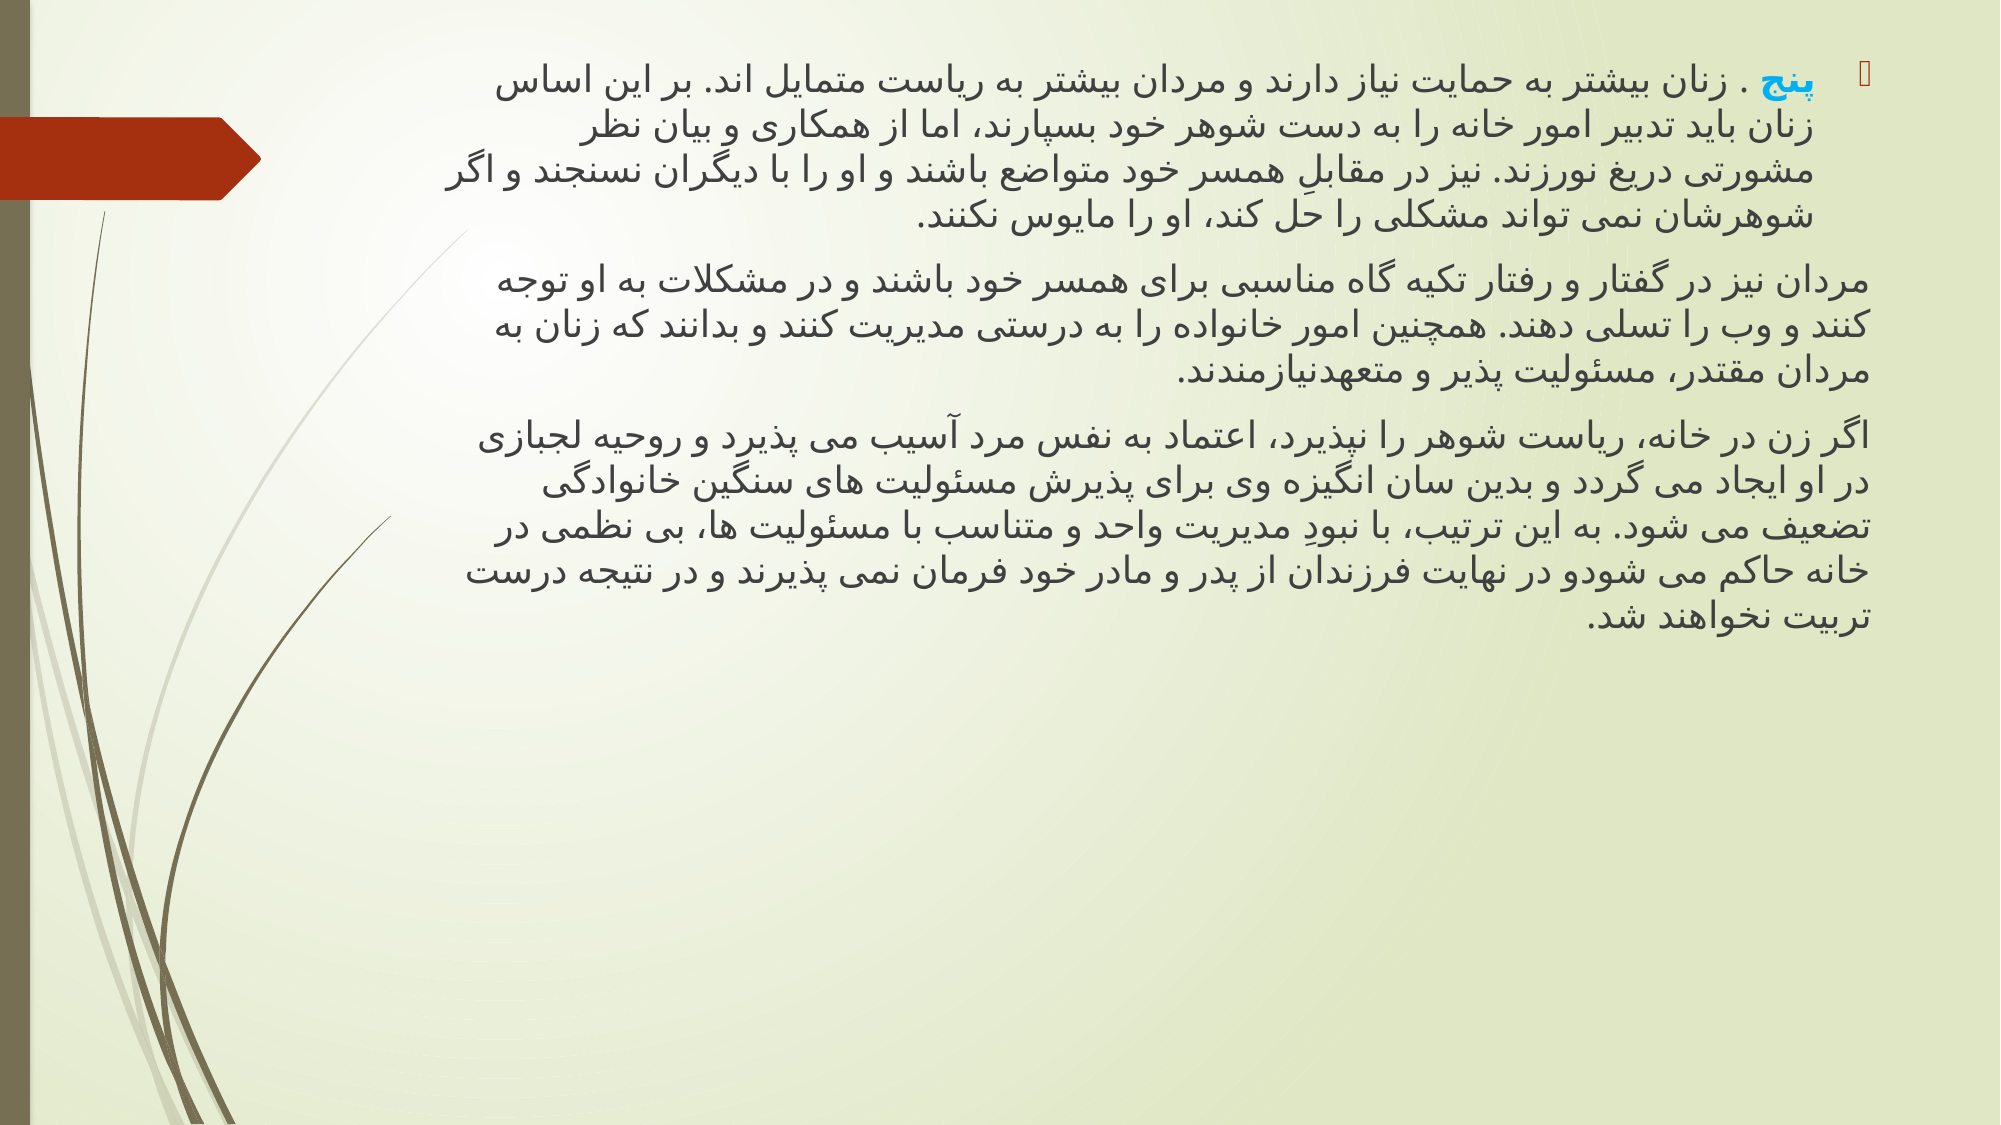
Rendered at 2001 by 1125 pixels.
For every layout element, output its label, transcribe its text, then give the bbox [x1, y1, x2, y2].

list پنج . زنان بیشتر به حمایت نیاز دارند و مردان بیشتر به ریاست متمایل اند. بر این اساس زنان باید تدبیر امور خانه را به دست شوهر خود بسپارند، اما از همکاری و بیان نظر مشورتی دریغ نورزند. نیز در مقابلِ همسر خود متواضع باشند و او را با دیگران نسنجند و اگر شوهرشان نمی تواند مشکلی را حل کند، او را مایوس نکنند. مردان نیز در گفتار و رفتار تکیه گاه مناسبی برای همسر خود باشند و در مشکلات به او توجه کنند و وب را تسلی دهند. همچنین امور خانواده را به درستی مدیریت کنند و بدانند که زنان به مردان مقتدر، مسئولیت پذیر و متعهدنیازمندند. اگر زن در خانه، ریاست شوهر را نپذیرد، اعتماد به نفس مرد آسیب می پذیرد و روحیه لجبازی در او ایجاد می گردد و بدین سان انگیزه وی برای پذیرش مسئولیت های سنگین خانوادگی تضعیف می شود. به این ترتیب، با نبودِ مدیریت واحد و متناسب با مسئولیت ها، بی نظمی در خانه حاکم می شودو در نهایت فرزندان از پدر و مادر خود فرمان نمی پذیرند و در نتیجه درست تربیت نخواهند شد‌. [424, 47, 1888, 970]
